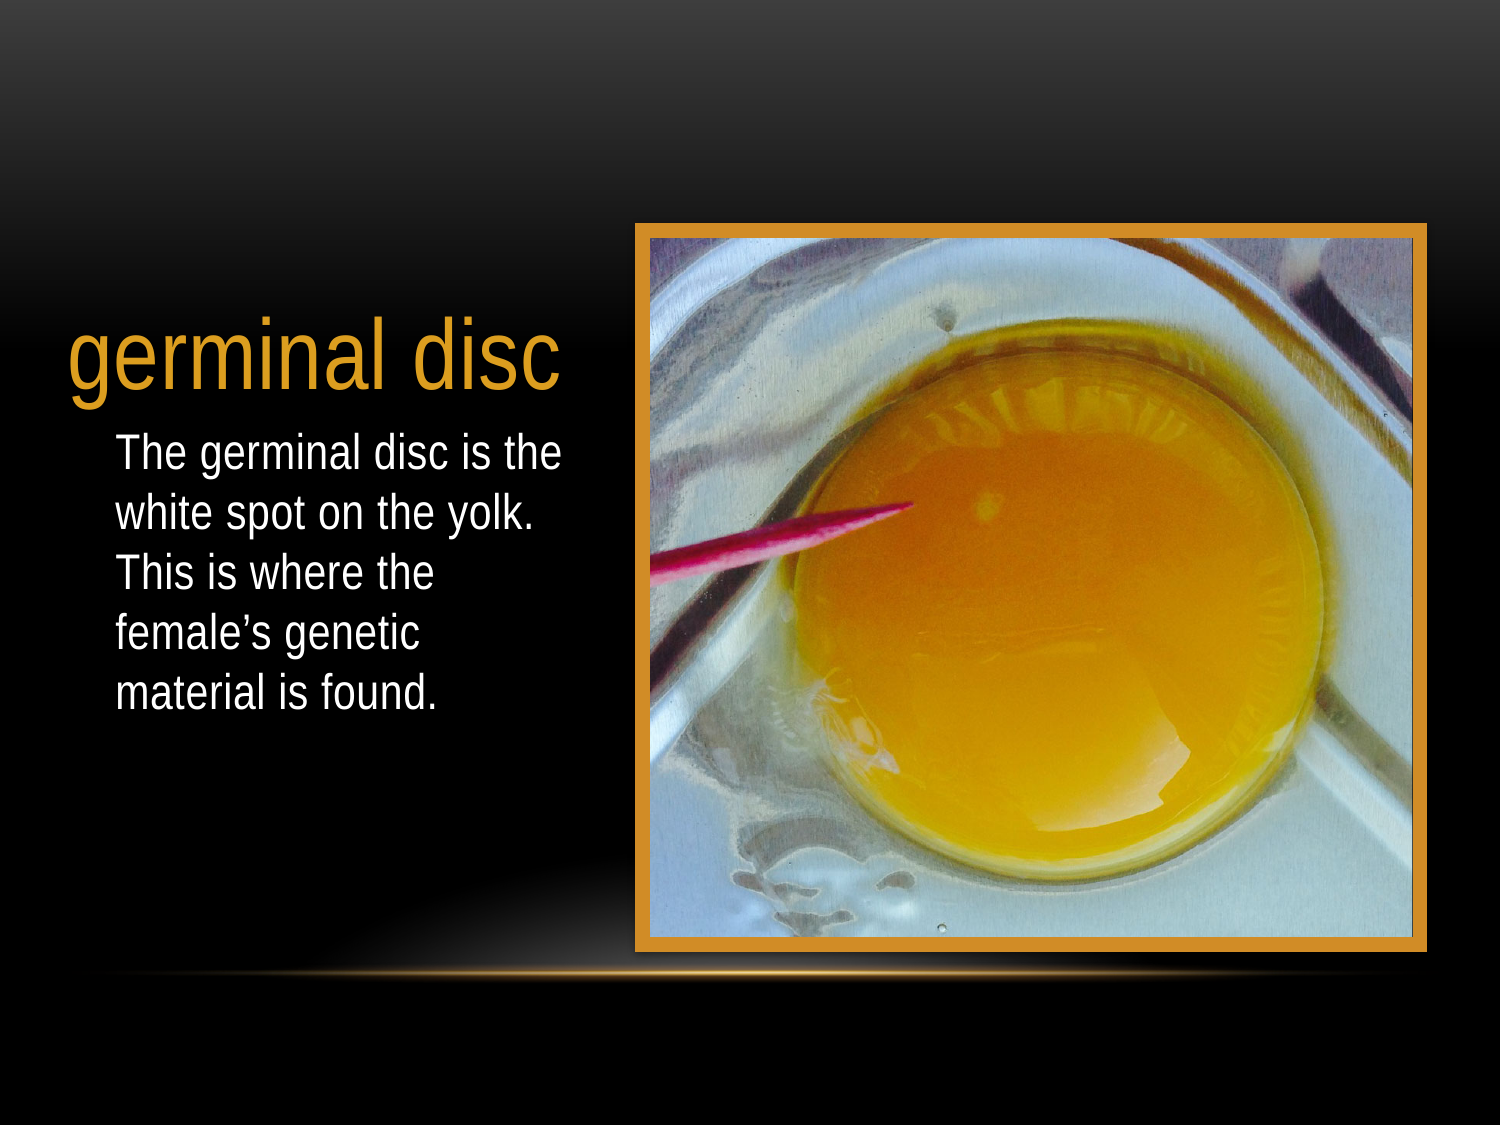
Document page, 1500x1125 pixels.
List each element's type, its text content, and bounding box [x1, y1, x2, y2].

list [649, 237, 1413, 938]
list The germinal disc is the white spot on the yolk. This is where the female’s genetic material is found. [100, 417, 588, 938]
title germinal disc [42, 237, 588, 418]
picture [0, 0, 1500, 1125]
